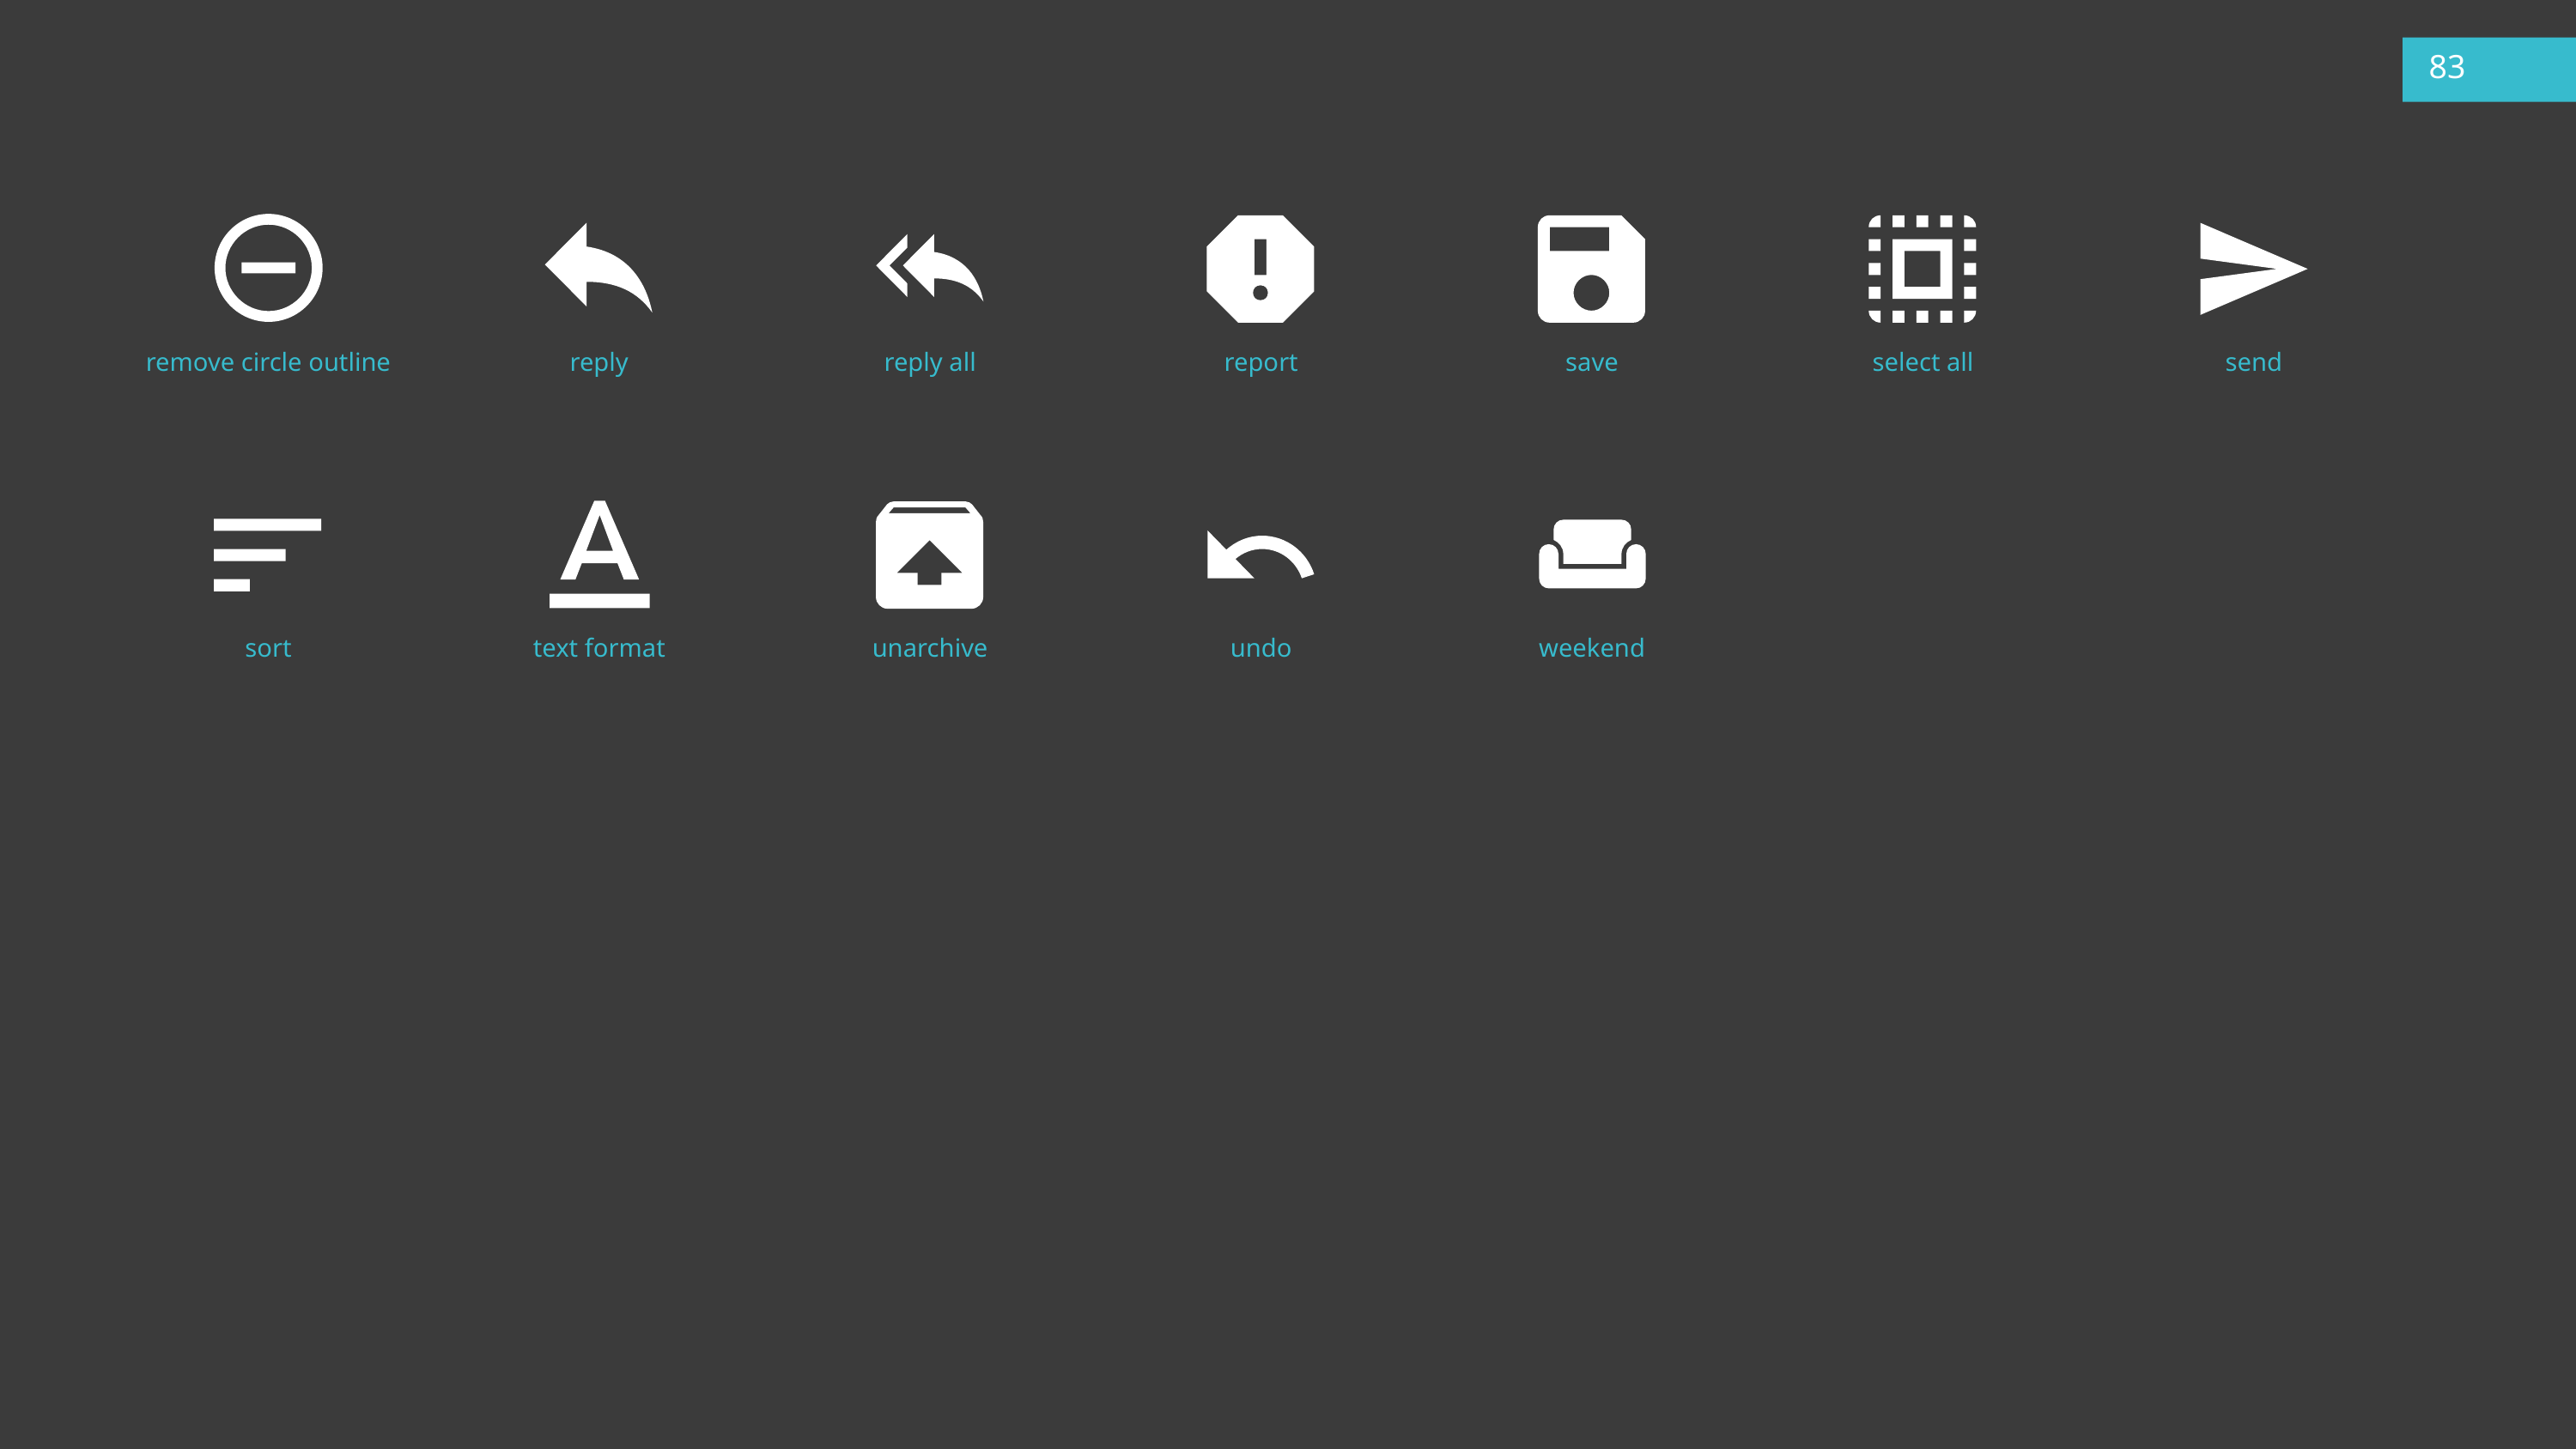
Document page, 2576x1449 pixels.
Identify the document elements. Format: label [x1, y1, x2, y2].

text_box [1893, 310, 1905, 323]
text_box [1868, 287, 1881, 300]
text_box [902, 233, 984, 302]
text_box [1893, 239, 1953, 300]
text_box [1964, 215, 1977, 227]
text_box [1537, 215, 1645, 323]
text_box [214, 518, 322, 531]
text_box [89, 339, 2433, 383]
text_box [1868, 310, 1881, 323]
text_box [1964, 263, 1977, 276]
text_box [214, 579, 250, 591]
slide_number [2415, 35, 2502, 100]
text_box [1916, 215, 1929, 227]
text_box [1868, 263, 1881, 276]
text_box [876, 233, 908, 298]
text_box [214, 214, 323, 322]
text_box [1964, 310, 1977, 323]
text_box [1868, 215, 1881, 227]
text_box [544, 222, 653, 313]
text_box [214, 549, 286, 561]
text_box [1206, 215, 1315, 323]
text_box [1940, 310, 1953, 323]
text_box [1964, 287, 1977, 300]
text_box [1940, 215, 1953, 227]
text_box [1964, 239, 1977, 252]
text_box [1539, 543, 1646, 589]
text_box [1893, 215, 1905, 227]
text_box [1553, 519, 1631, 564]
text_box [550, 593, 650, 609]
text_box [560, 500, 640, 580]
text_box [876, 501, 984, 609]
text_box [1207, 530, 1315, 579]
text_box [89, 626, 1771, 669]
text_box [1916, 310, 1929, 323]
text_box [1868, 239, 1881, 252]
text_box [2200, 222, 2308, 315]
